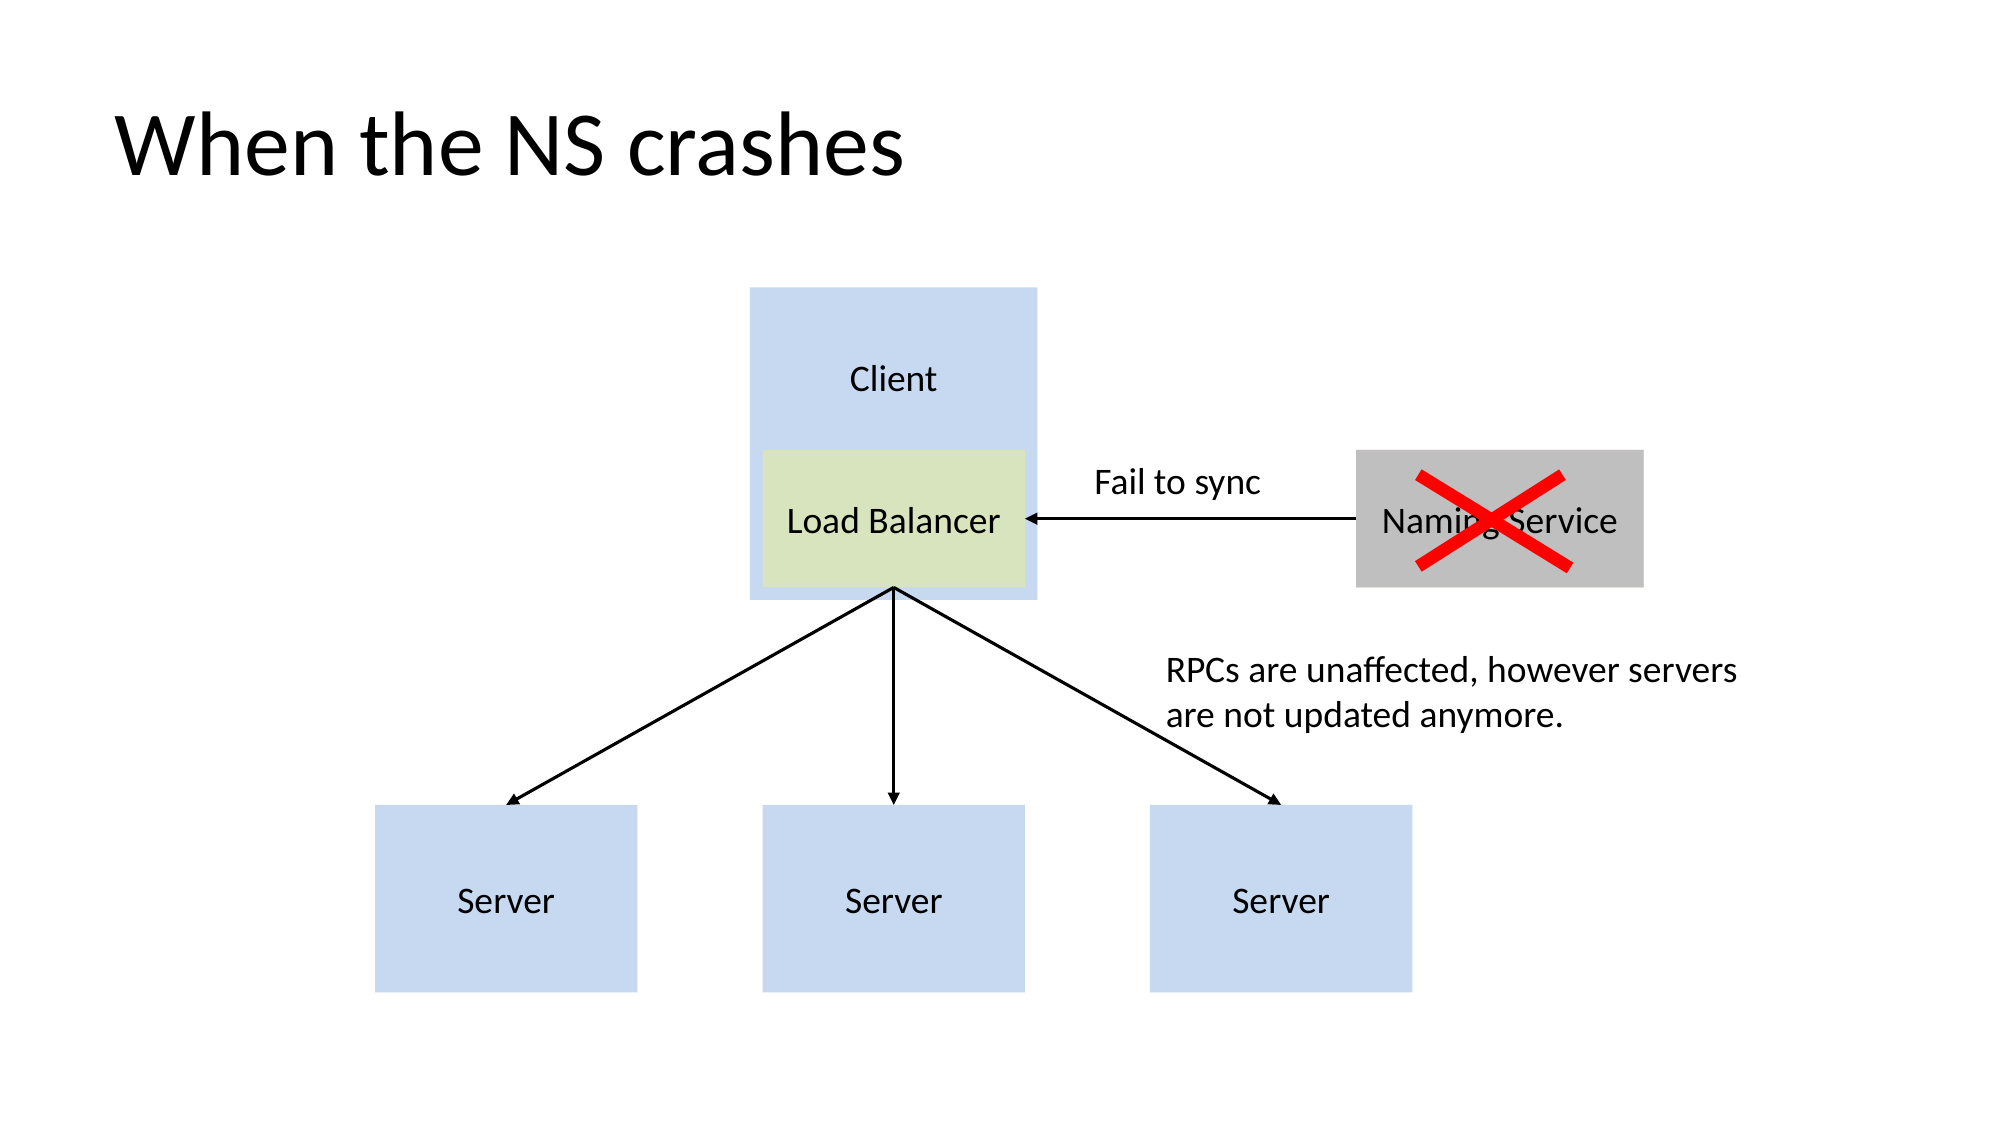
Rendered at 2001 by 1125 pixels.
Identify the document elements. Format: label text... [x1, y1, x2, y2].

text_box Fail to sync [1079, 449, 1315, 510]
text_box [1418, 474, 1563, 567]
text_box Load Balancer [760, 448, 1027, 585]
text_box Client [748, 285, 1039, 585]
text_box RPCs are unaffected, however servers are not updated anymore. [1285, 637, 1788, 743]
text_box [1563, 474, 1571, 569]
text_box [893, 587, 1282, 806]
title When the NS crashes [99, 45, 1900, 233]
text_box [505, 587, 890, 806]
text_box Server [1148, 803, 1415, 994]
text_box Server [373, 803, 640, 994]
text_box Server [760, 814, 1027, 994]
text_box Naming Service [1354, 448, 1646, 589]
